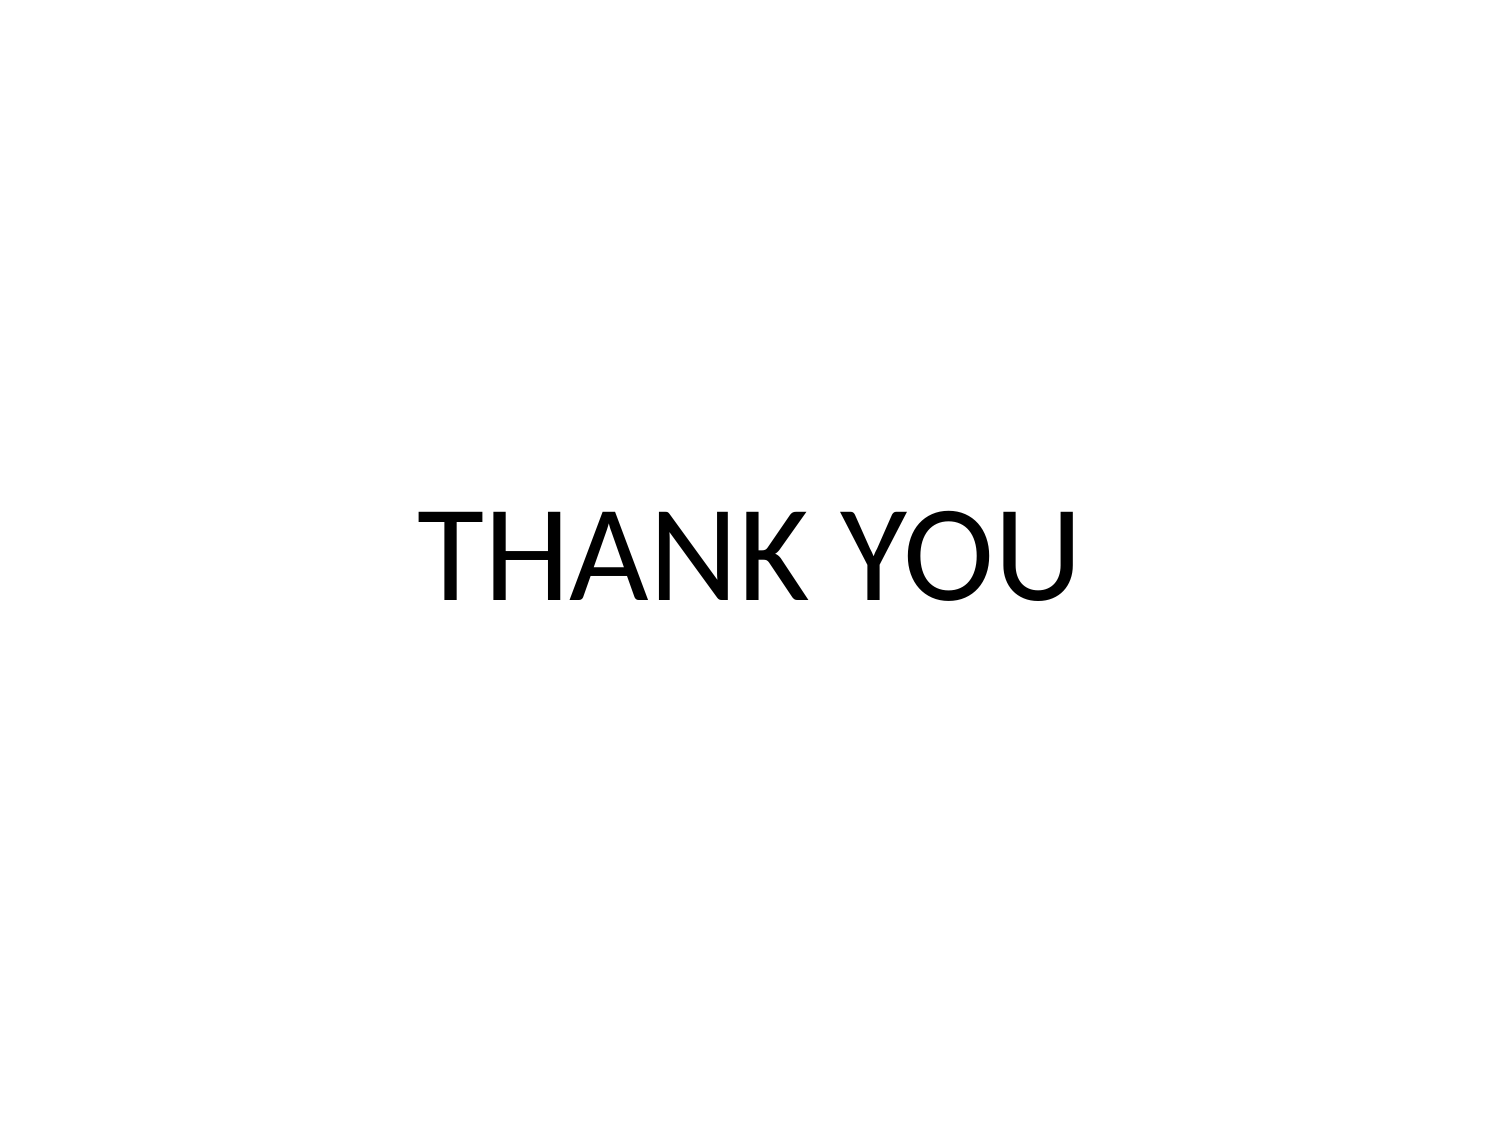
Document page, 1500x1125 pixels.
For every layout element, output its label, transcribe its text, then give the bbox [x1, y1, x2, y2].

list THANK YOU [75, 262, 1425, 1005]
